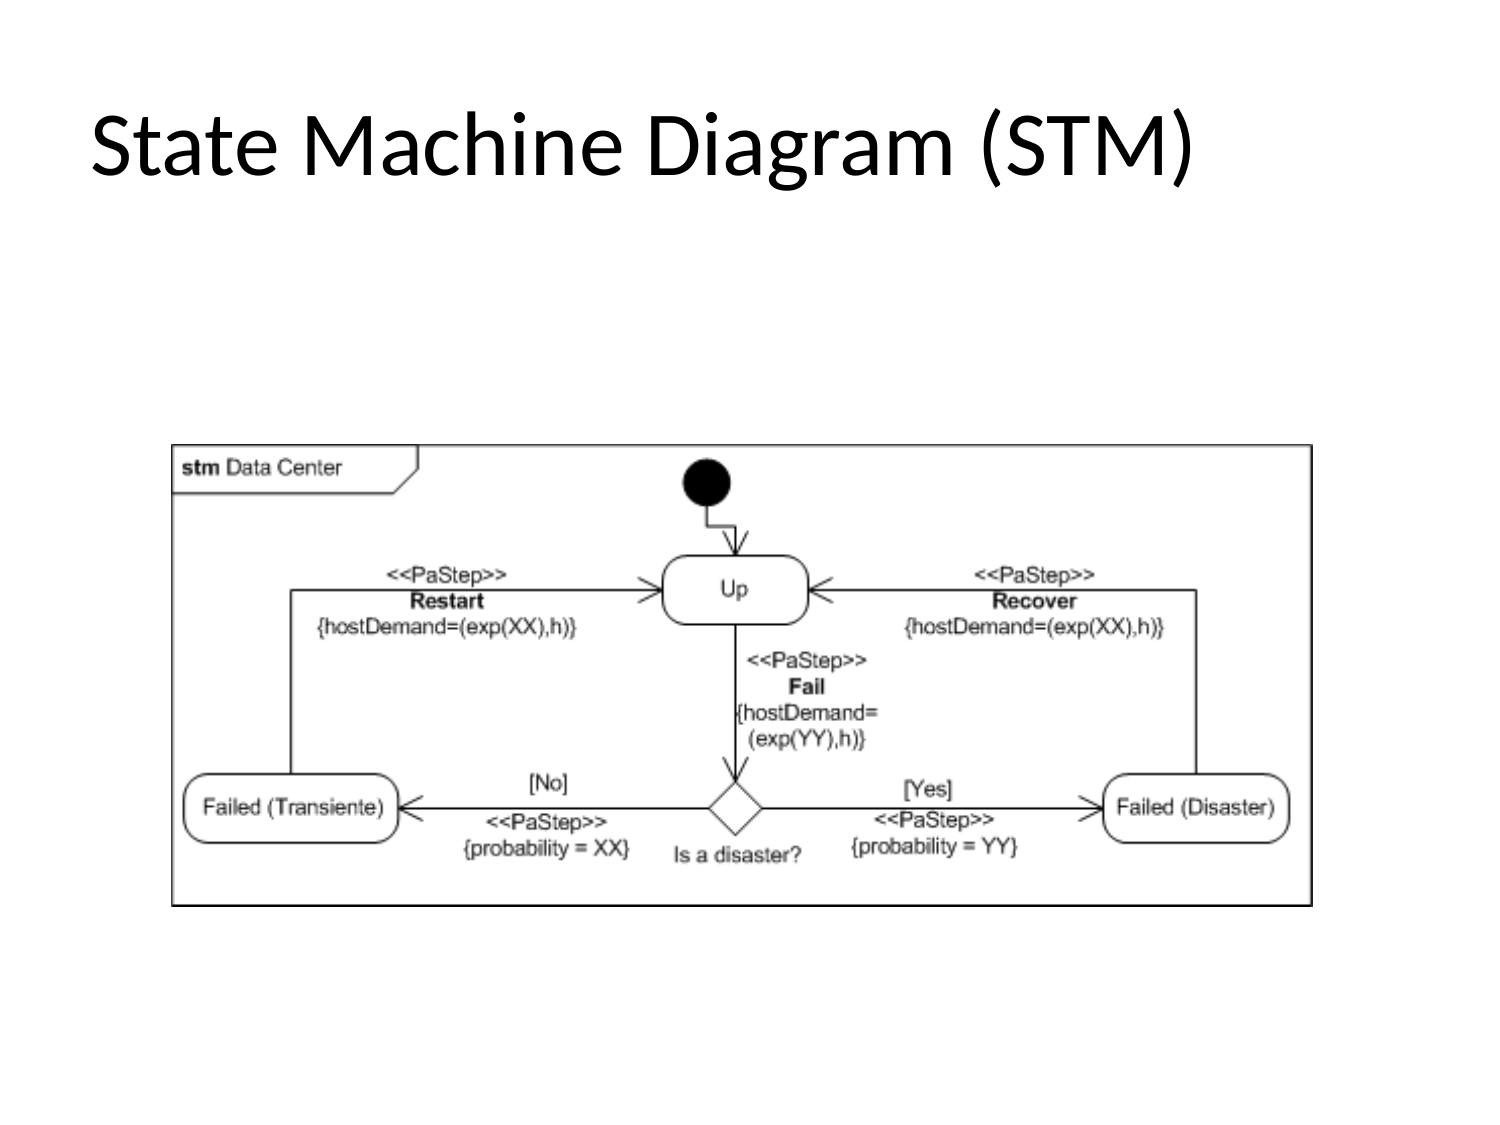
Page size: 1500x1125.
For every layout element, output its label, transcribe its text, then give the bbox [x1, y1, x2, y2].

picture [170, 444, 1313, 907]
title State Machine Diagram (STM) [75, 45, 1425, 233]
